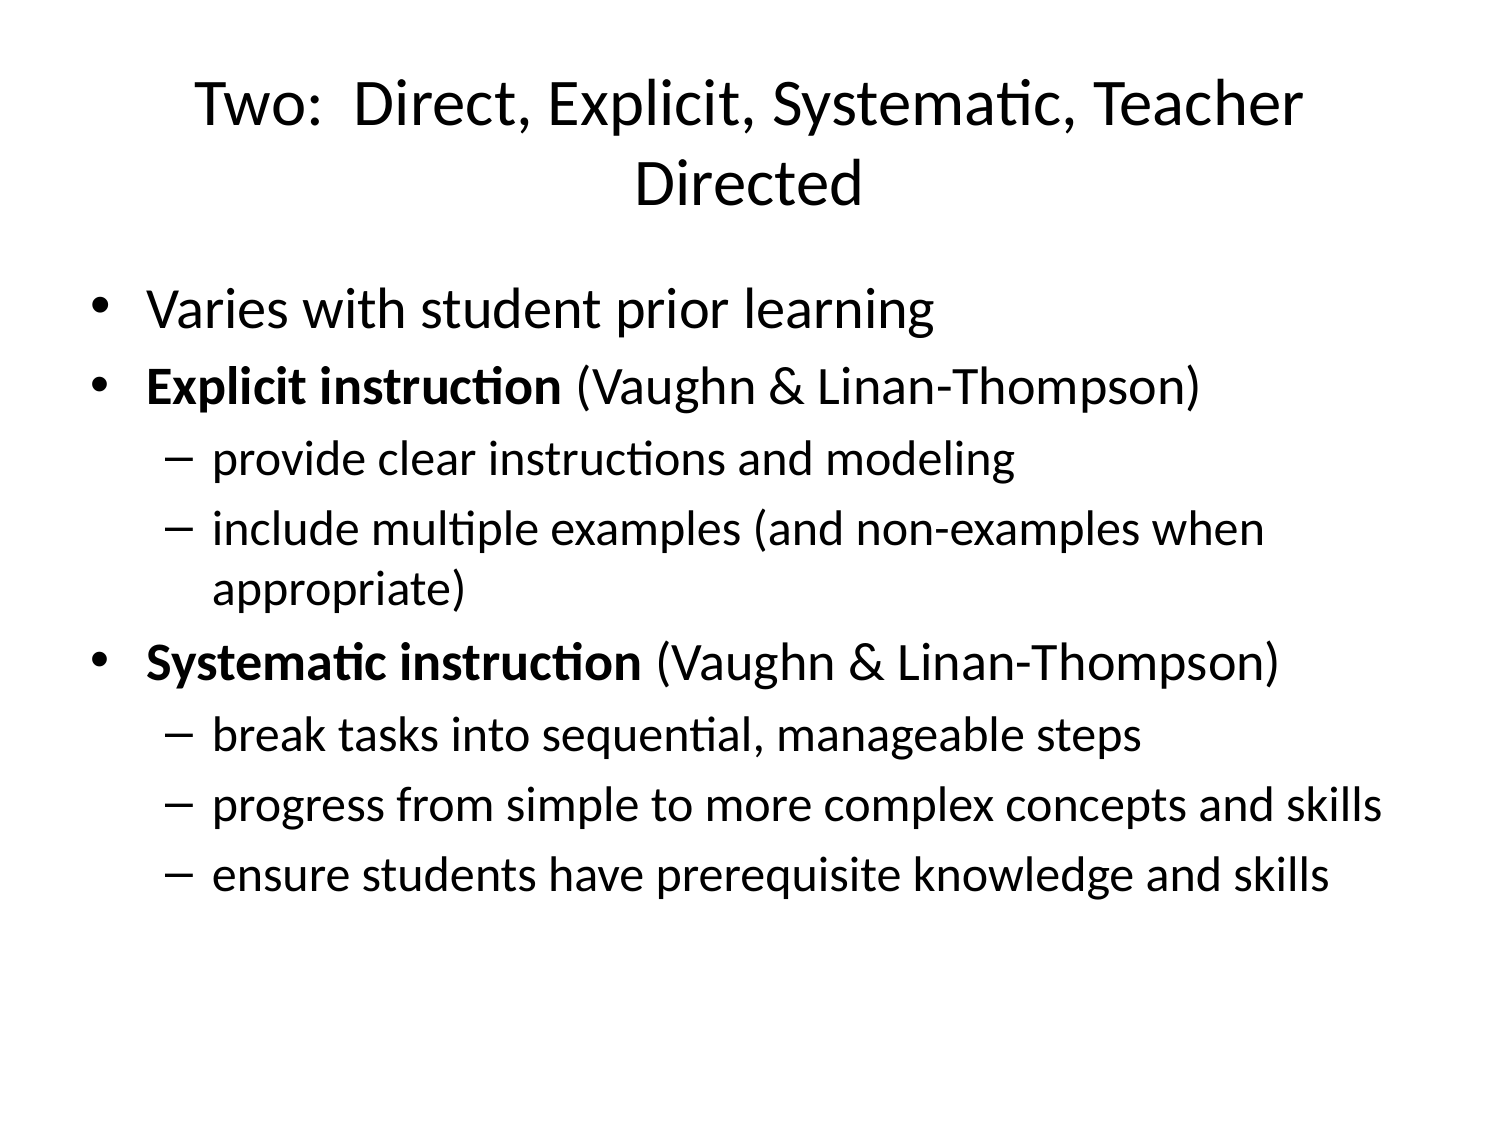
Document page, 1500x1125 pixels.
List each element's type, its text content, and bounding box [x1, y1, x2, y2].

list Varies with student prior learning Explicit instruction (Vaughn & Linan-Thompson) provide clear instructions and modeling include multiple examples (and non-examples when appropriate) Systematic instruction (Vaughn & Linan-Thompson) break tasks into sequential, manageable steps progress from simple to more complex concepts and skills ensure students have prerequisite knowledge and skills [75, 262, 1425, 1005]
title Two: Direct, Explicit, Systematic, Teacher Directed [75, 45, 1425, 233]
